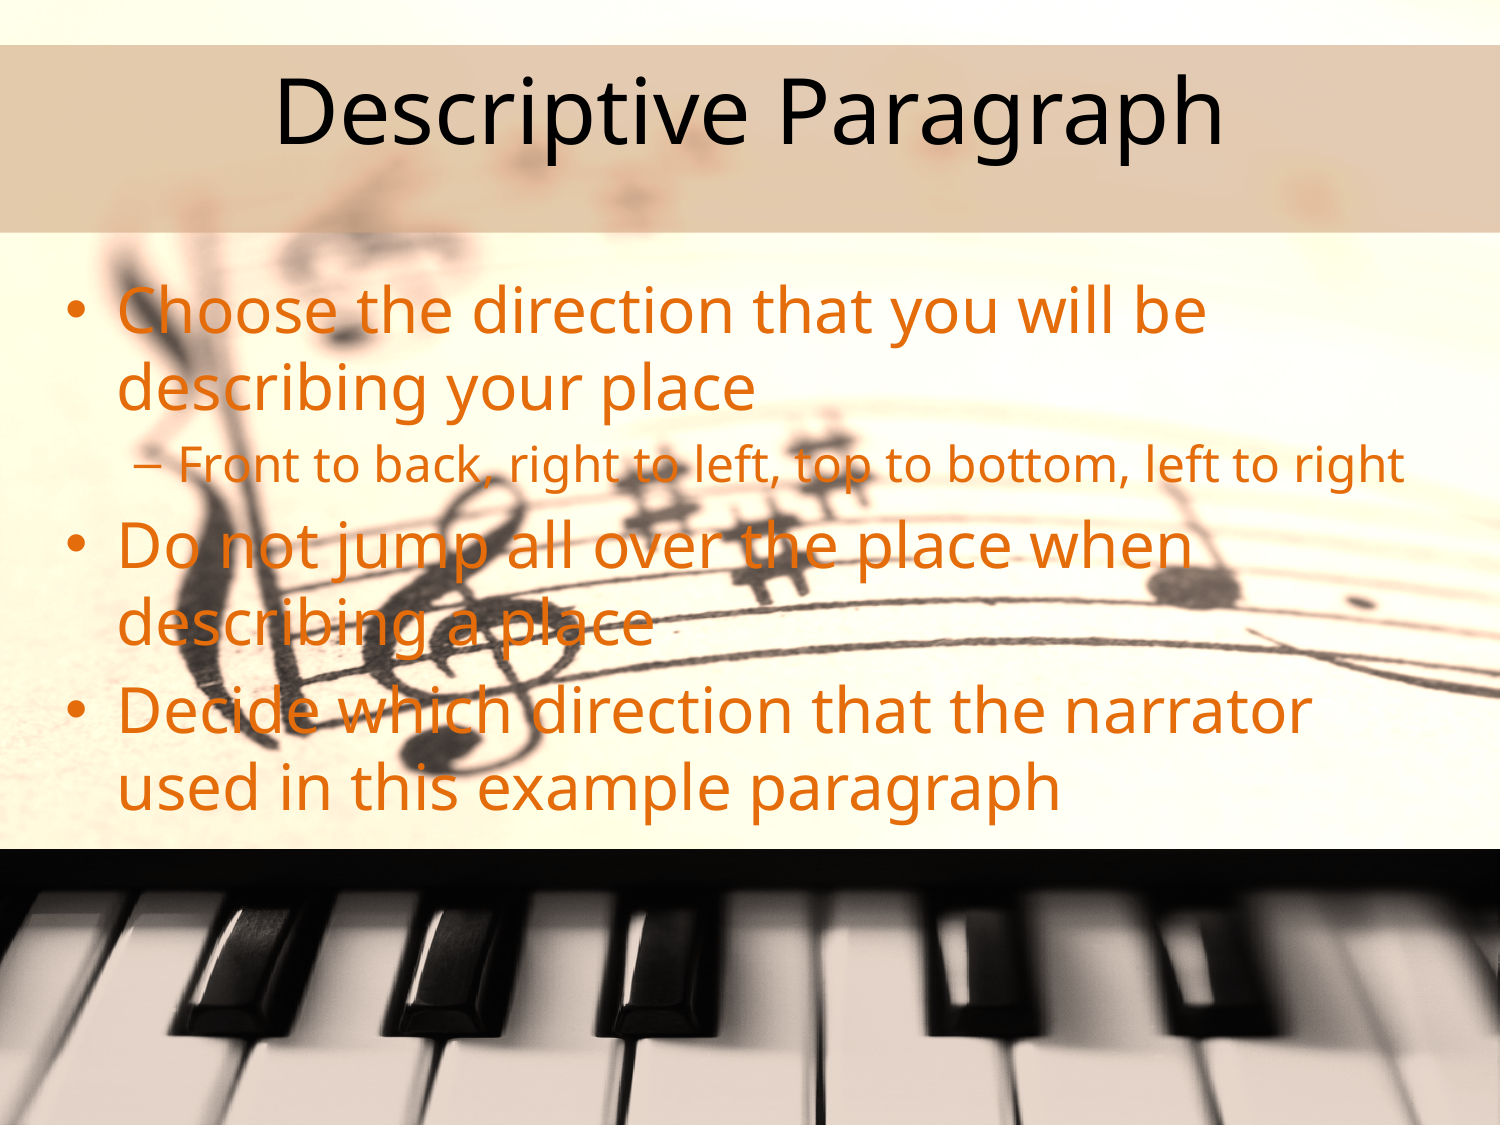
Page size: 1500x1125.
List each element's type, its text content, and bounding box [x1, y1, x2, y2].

list Choose the direction that you will be describing your place Front to back, right to left, top to bottom, left to right Do not jump all over the place when describing a place Decide which direction that the narrator used in this example paragraph [50, 262, 1425, 875]
title Descriptive Paragraph [0, 45, 1500, 233]
